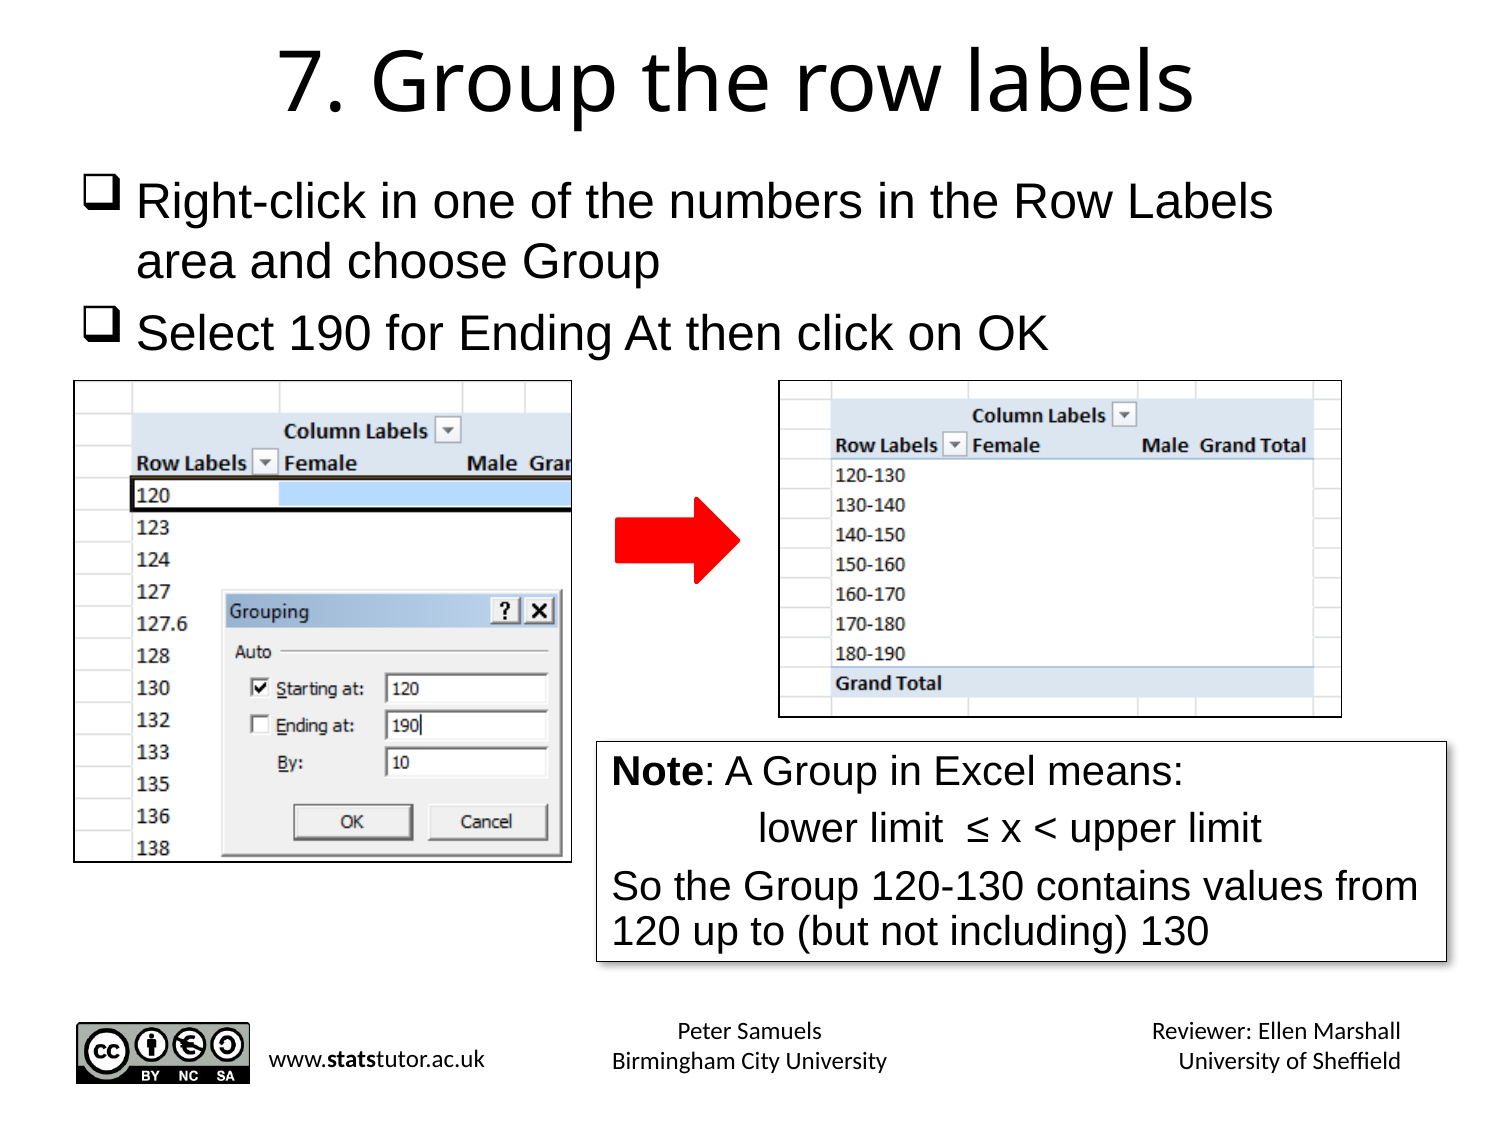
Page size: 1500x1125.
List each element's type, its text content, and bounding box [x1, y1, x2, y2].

title 7. Group the row labels [45, 30, 1428, 138]
text_box Peter Samuels Birmingham City University [549, 1007, 951, 1083]
picture [76, 1022, 251, 1084]
picture [779, 380, 1341, 717]
text_box Reviewer: Ellen Marshall University of Sheffield [1038, 1007, 1417, 1083]
text_box [615, 496, 741, 585]
text_box Note: A Group in Excel means: lower limit ≤ x < upper limit So the Group 120-130 contains values from 120 up to (but not including) 130 [596, 741, 1447, 962]
text_box Right-click in one of the numbers in the Row Labels area and choose Group Select 190 for Ending At then click on OK [64, 160, 1294, 369]
picture [74, 380, 571, 862]
text_box www.statstutor.ac.uk [254, 1035, 550, 1080]
